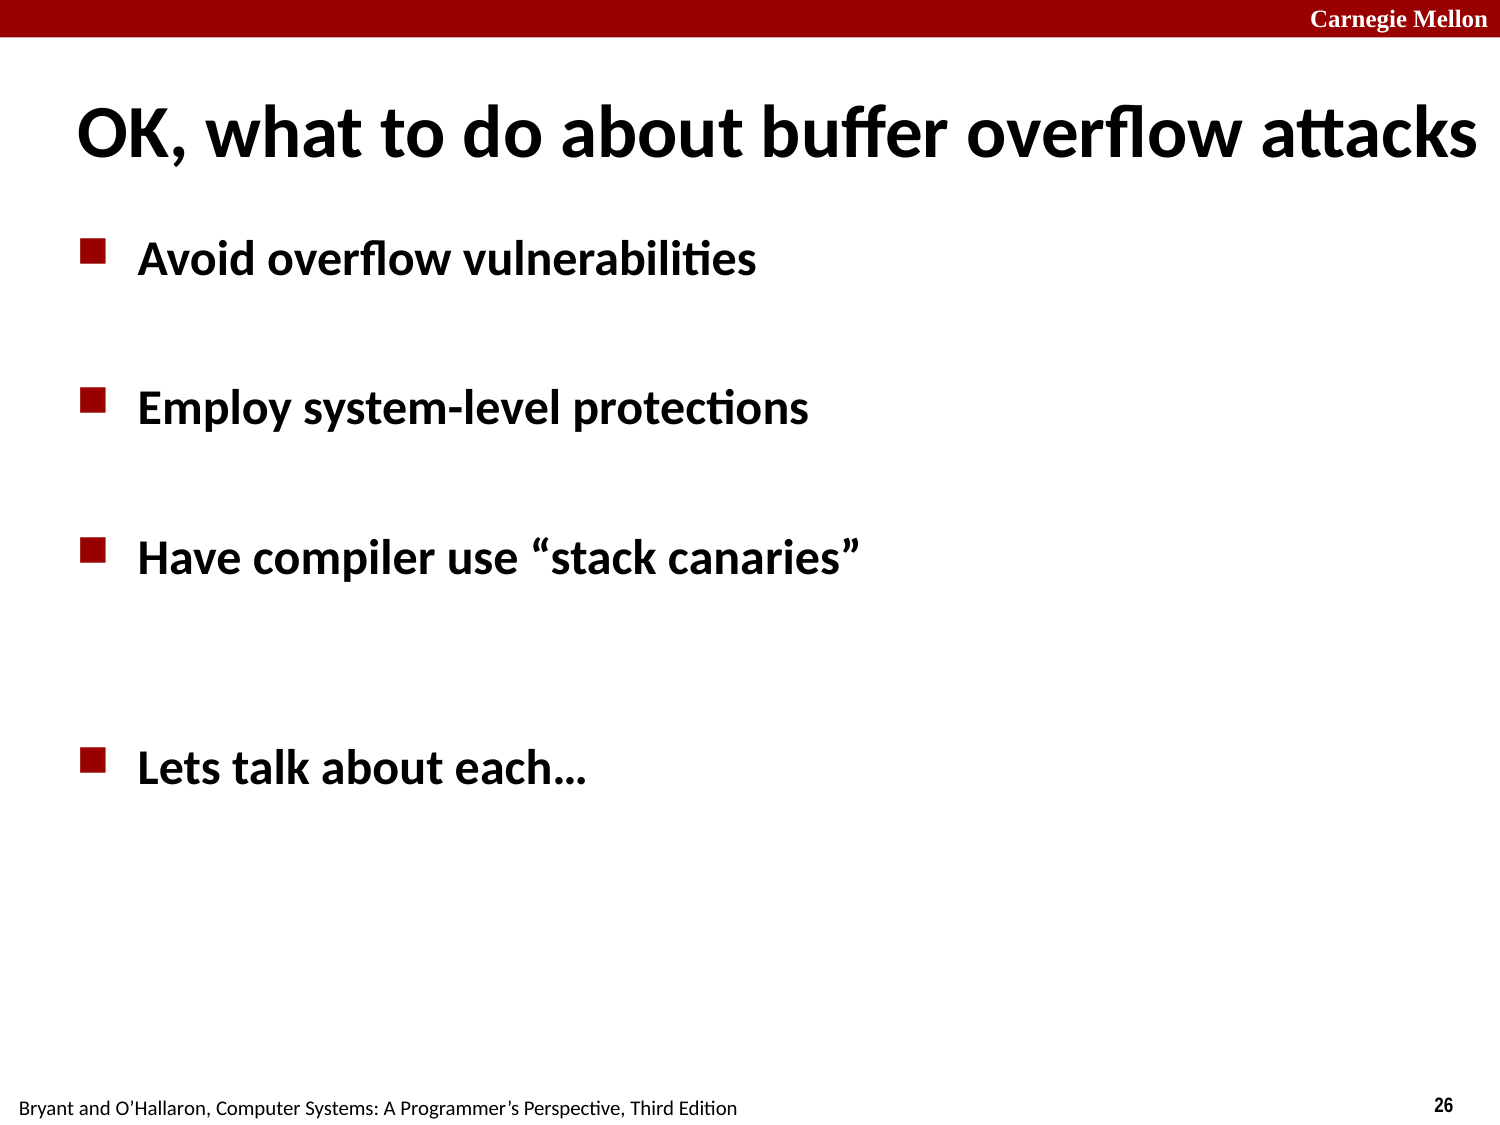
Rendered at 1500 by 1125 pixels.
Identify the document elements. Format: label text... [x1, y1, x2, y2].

title OK, what to do about buffer overflow attacks [62, 80, 1500, 176]
list Avoid overflow vulnerabilities Employ system-level protections Have compiler use “stack canaries” Lets talk about each… [66, 217, 1426, 1113]
